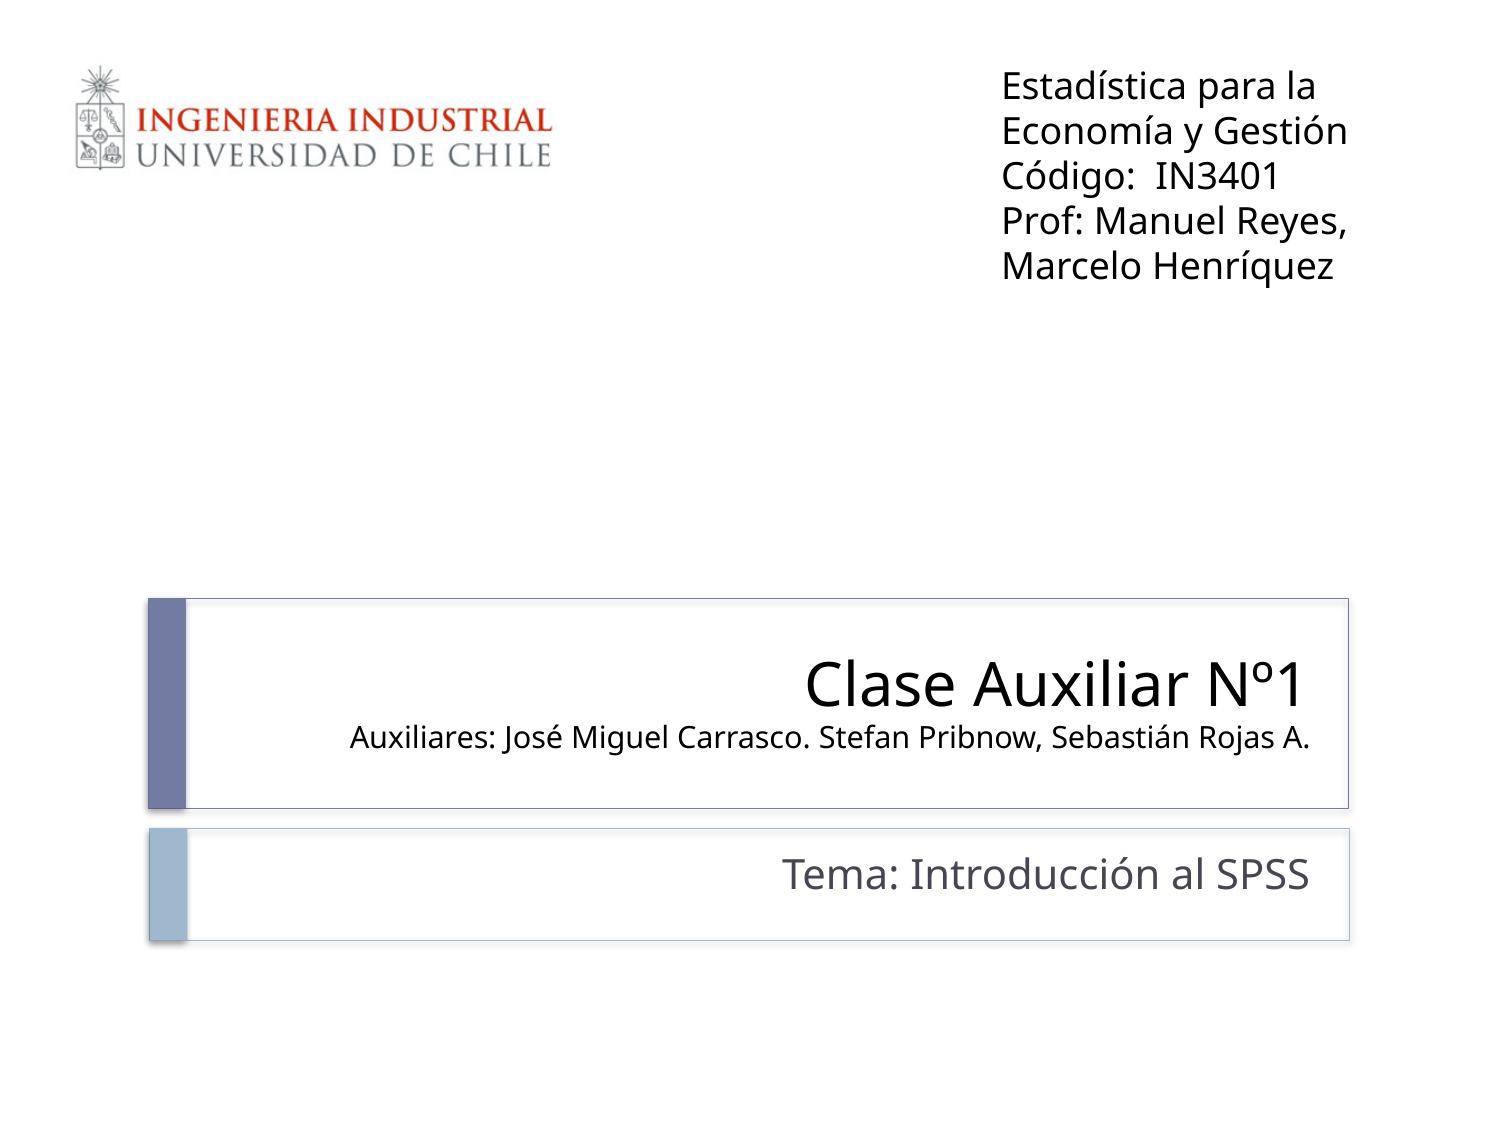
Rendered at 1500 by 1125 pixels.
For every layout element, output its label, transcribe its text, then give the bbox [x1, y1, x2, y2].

title Clase Auxiliar Nº1 Auxiliares: José Miguel Carrasco. Stefan Pribnow, Sebastián Rojas A. [200, 637, 1325, 800]
subtitle Tema: Introducción al SPSS [200, 840, 1325, 929]
text_box Estadística para la Economía y Gestión Código: IN3401 Prof: Manuel Reyes, Marcelo Henríquez [986, 54, 1406, 295]
picture [40, 30, 587, 232]
